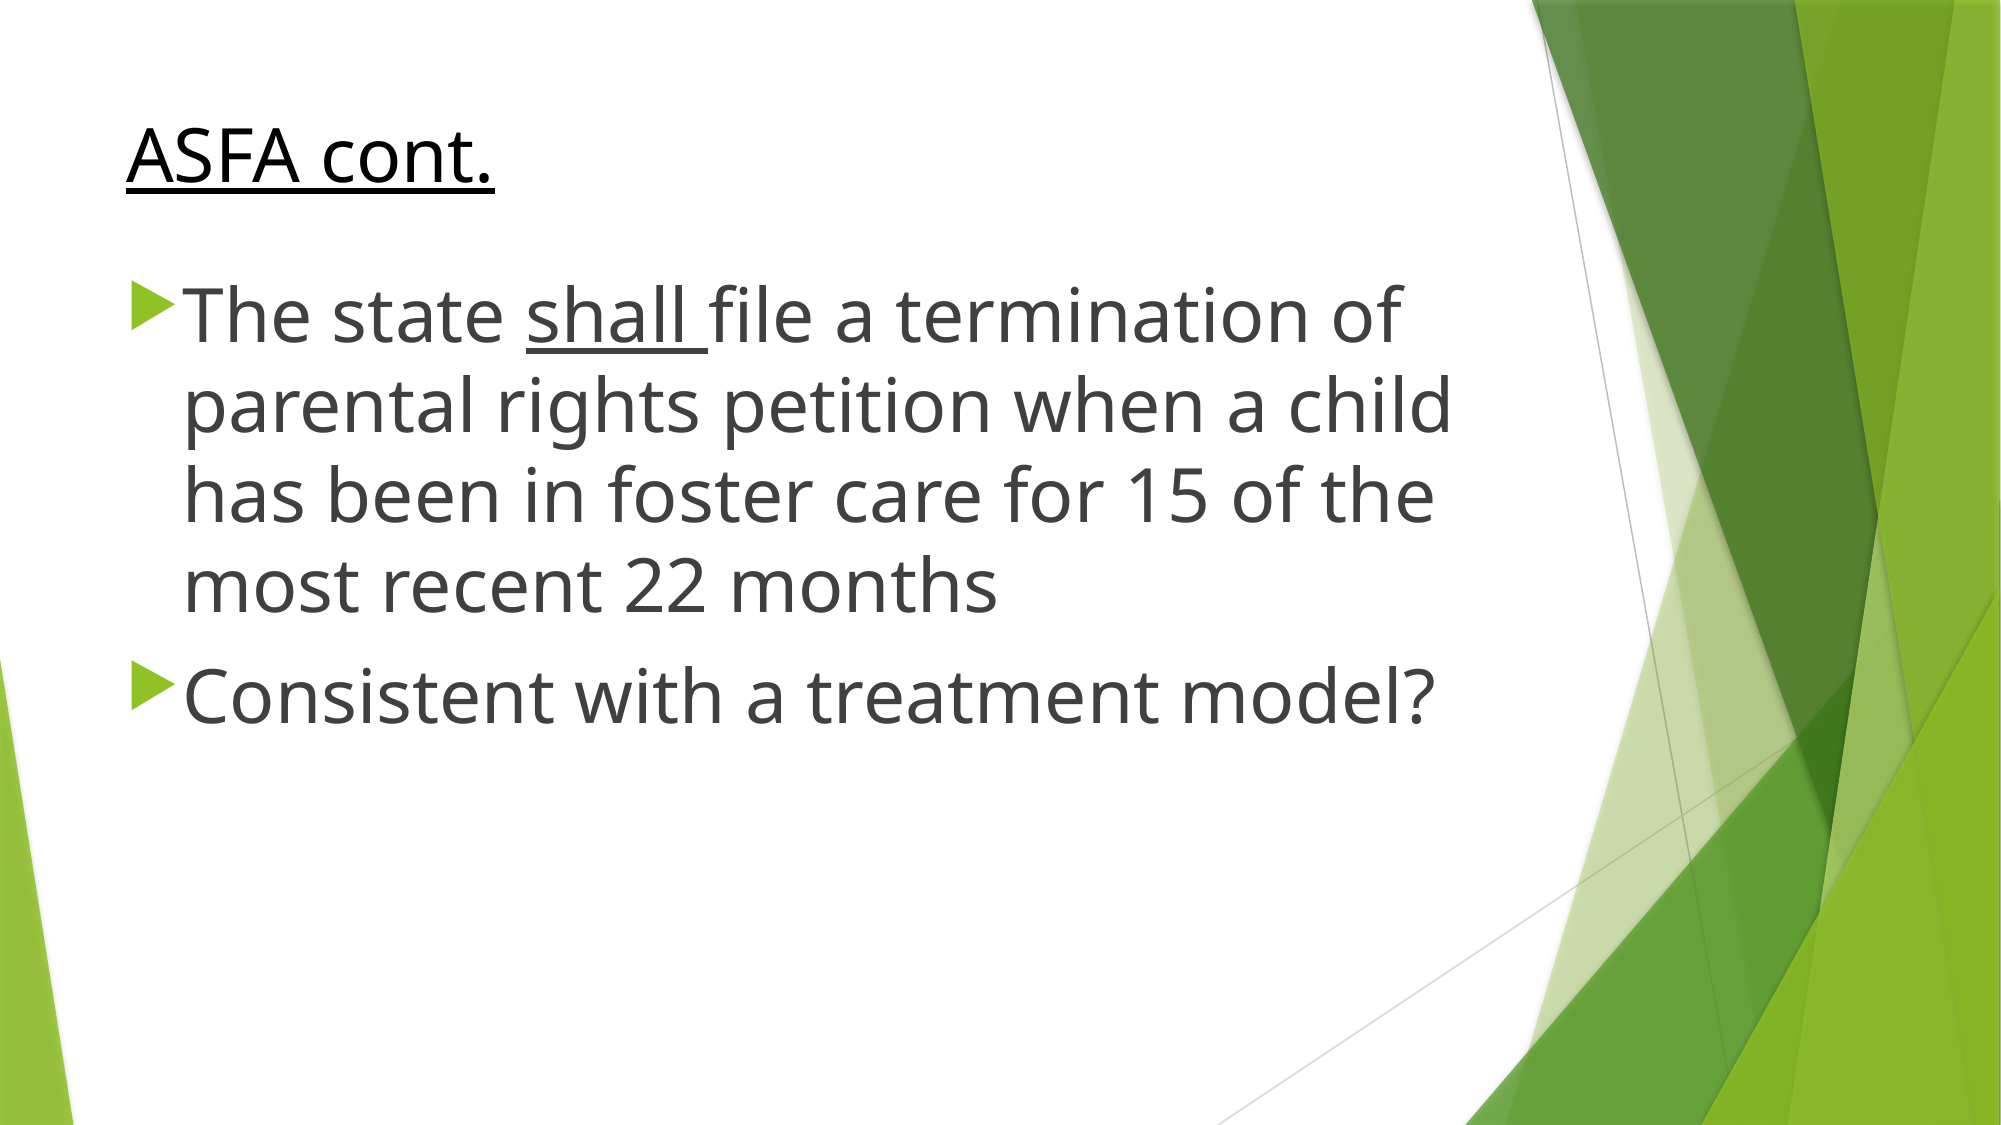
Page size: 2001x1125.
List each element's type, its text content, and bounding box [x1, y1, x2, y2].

title ASFA cont. [111, 99, 1522, 260]
list The state shall file a termination of parental rights petition when a child has been in foster care for 15 of the most recent 22 months Consistent with a treatment model? [111, 260, 1522, 897]
